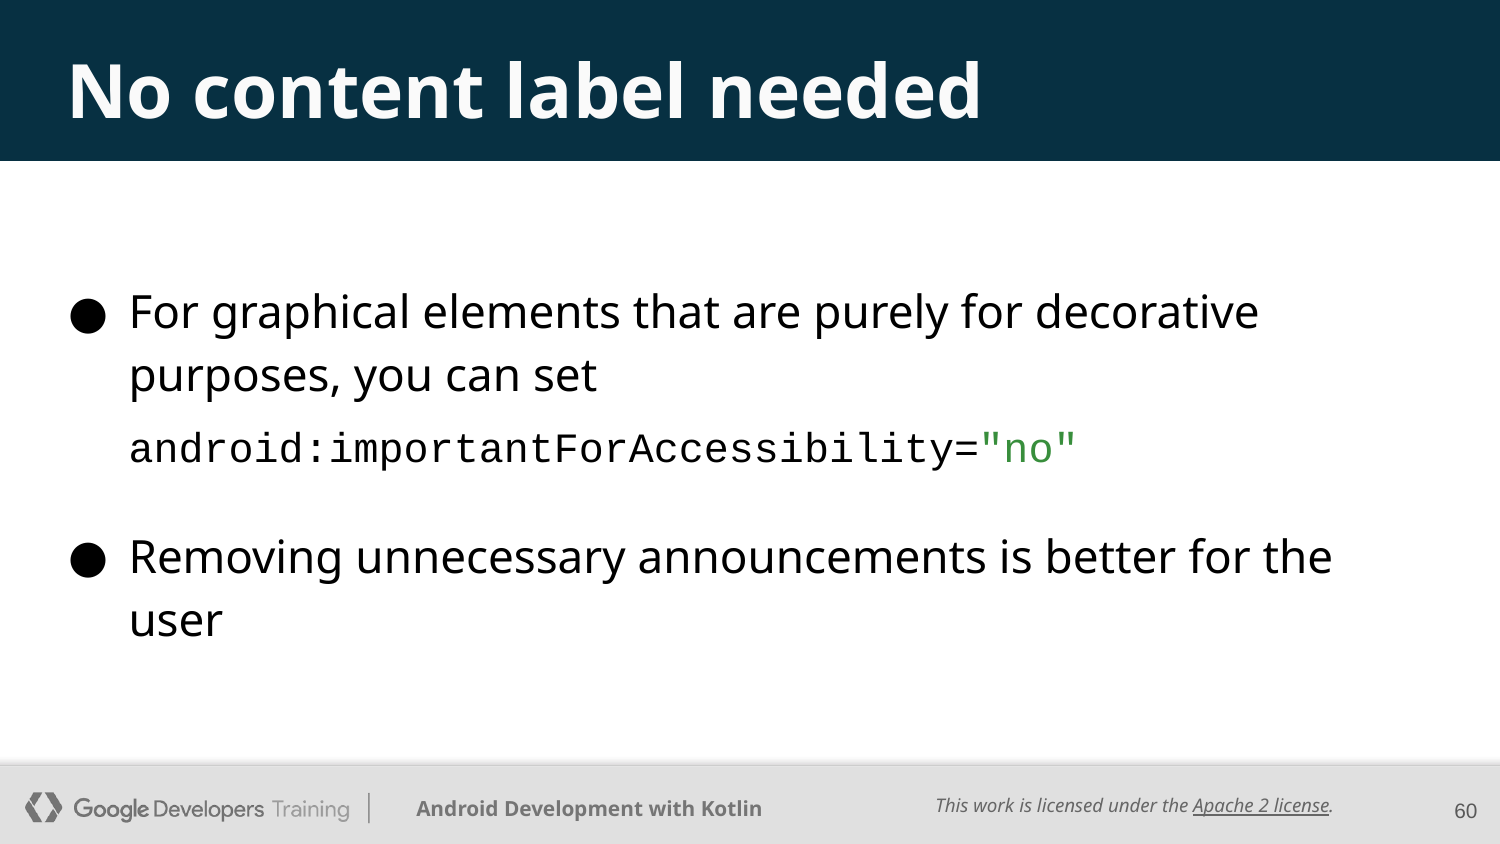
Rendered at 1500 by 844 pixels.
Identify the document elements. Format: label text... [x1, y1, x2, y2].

title No content label needed [51, 28, 1449, 122]
list For graphical elements that are purely for decorative purposes, you can set android:importantForAccessibility="no" Removing unnecessary announcements is better for the user [38, 259, 1381, 727]
picture [0, 161, 1500, 844]
slide_number ‹#› [1402, 777, 1493, 842]
